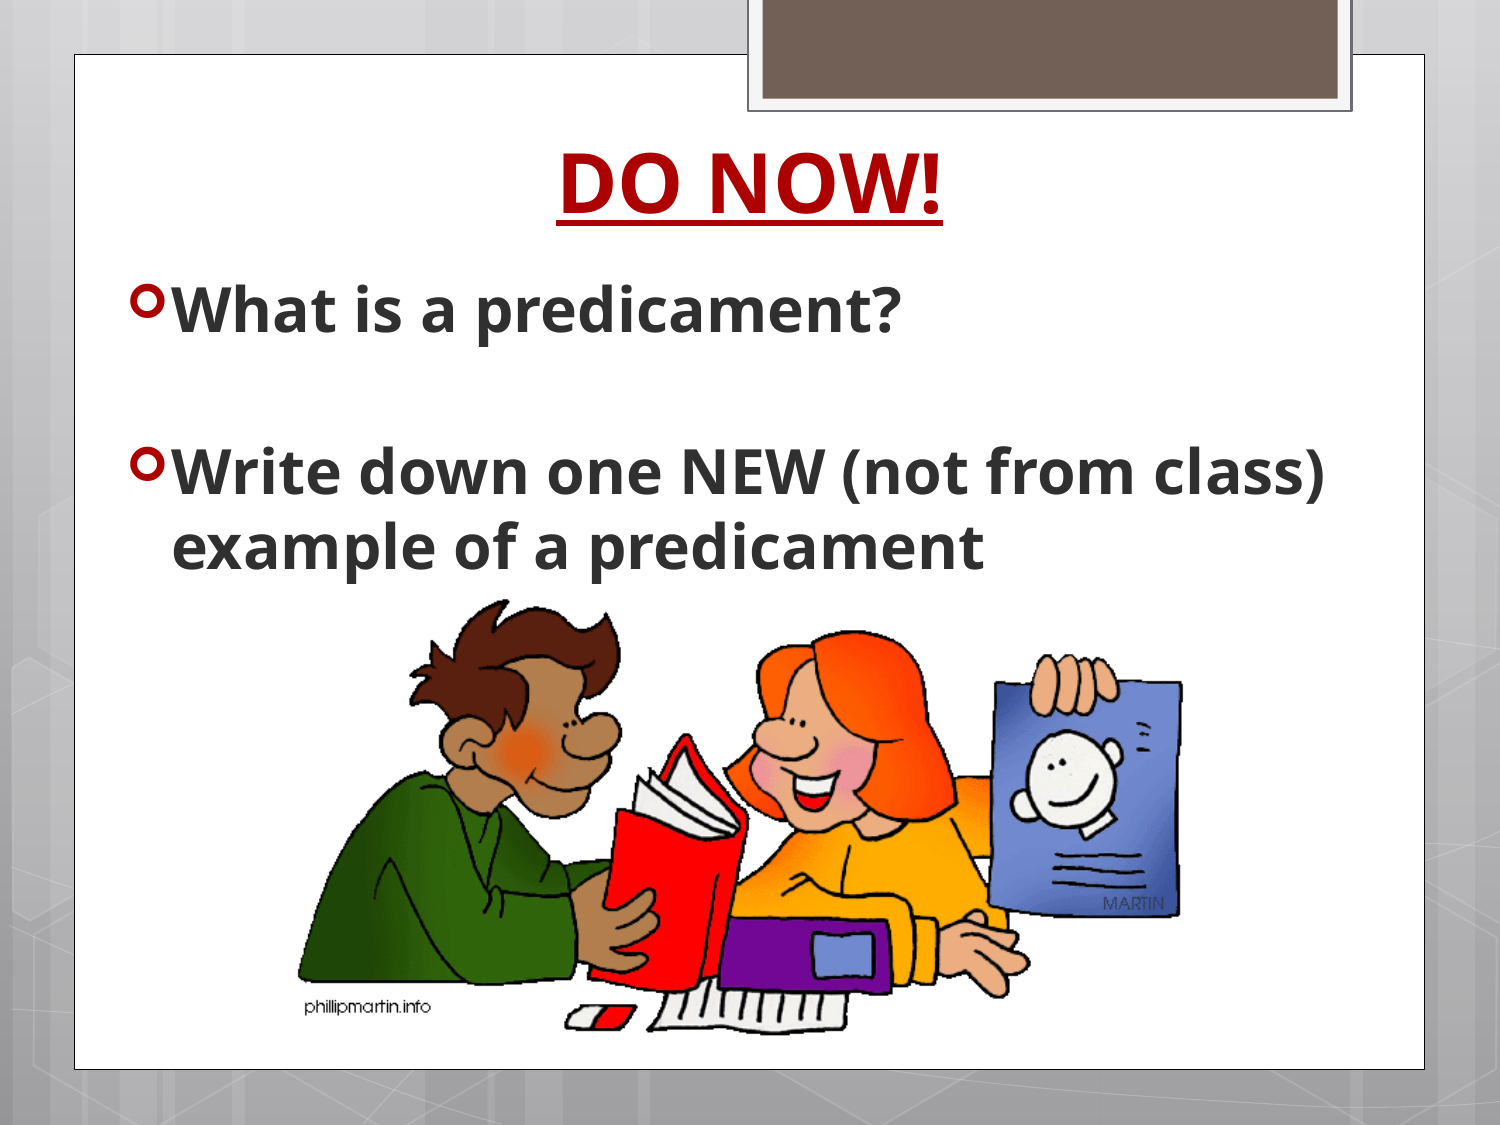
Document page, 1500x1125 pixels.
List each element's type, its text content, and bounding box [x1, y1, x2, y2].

picture [287, 574, 1201, 1052]
list What is a predicament? Write down one NEW (not from class) example of a predicament [99, 262, 1400, 925]
title DO NOW! [75, 50, 1425, 238]
